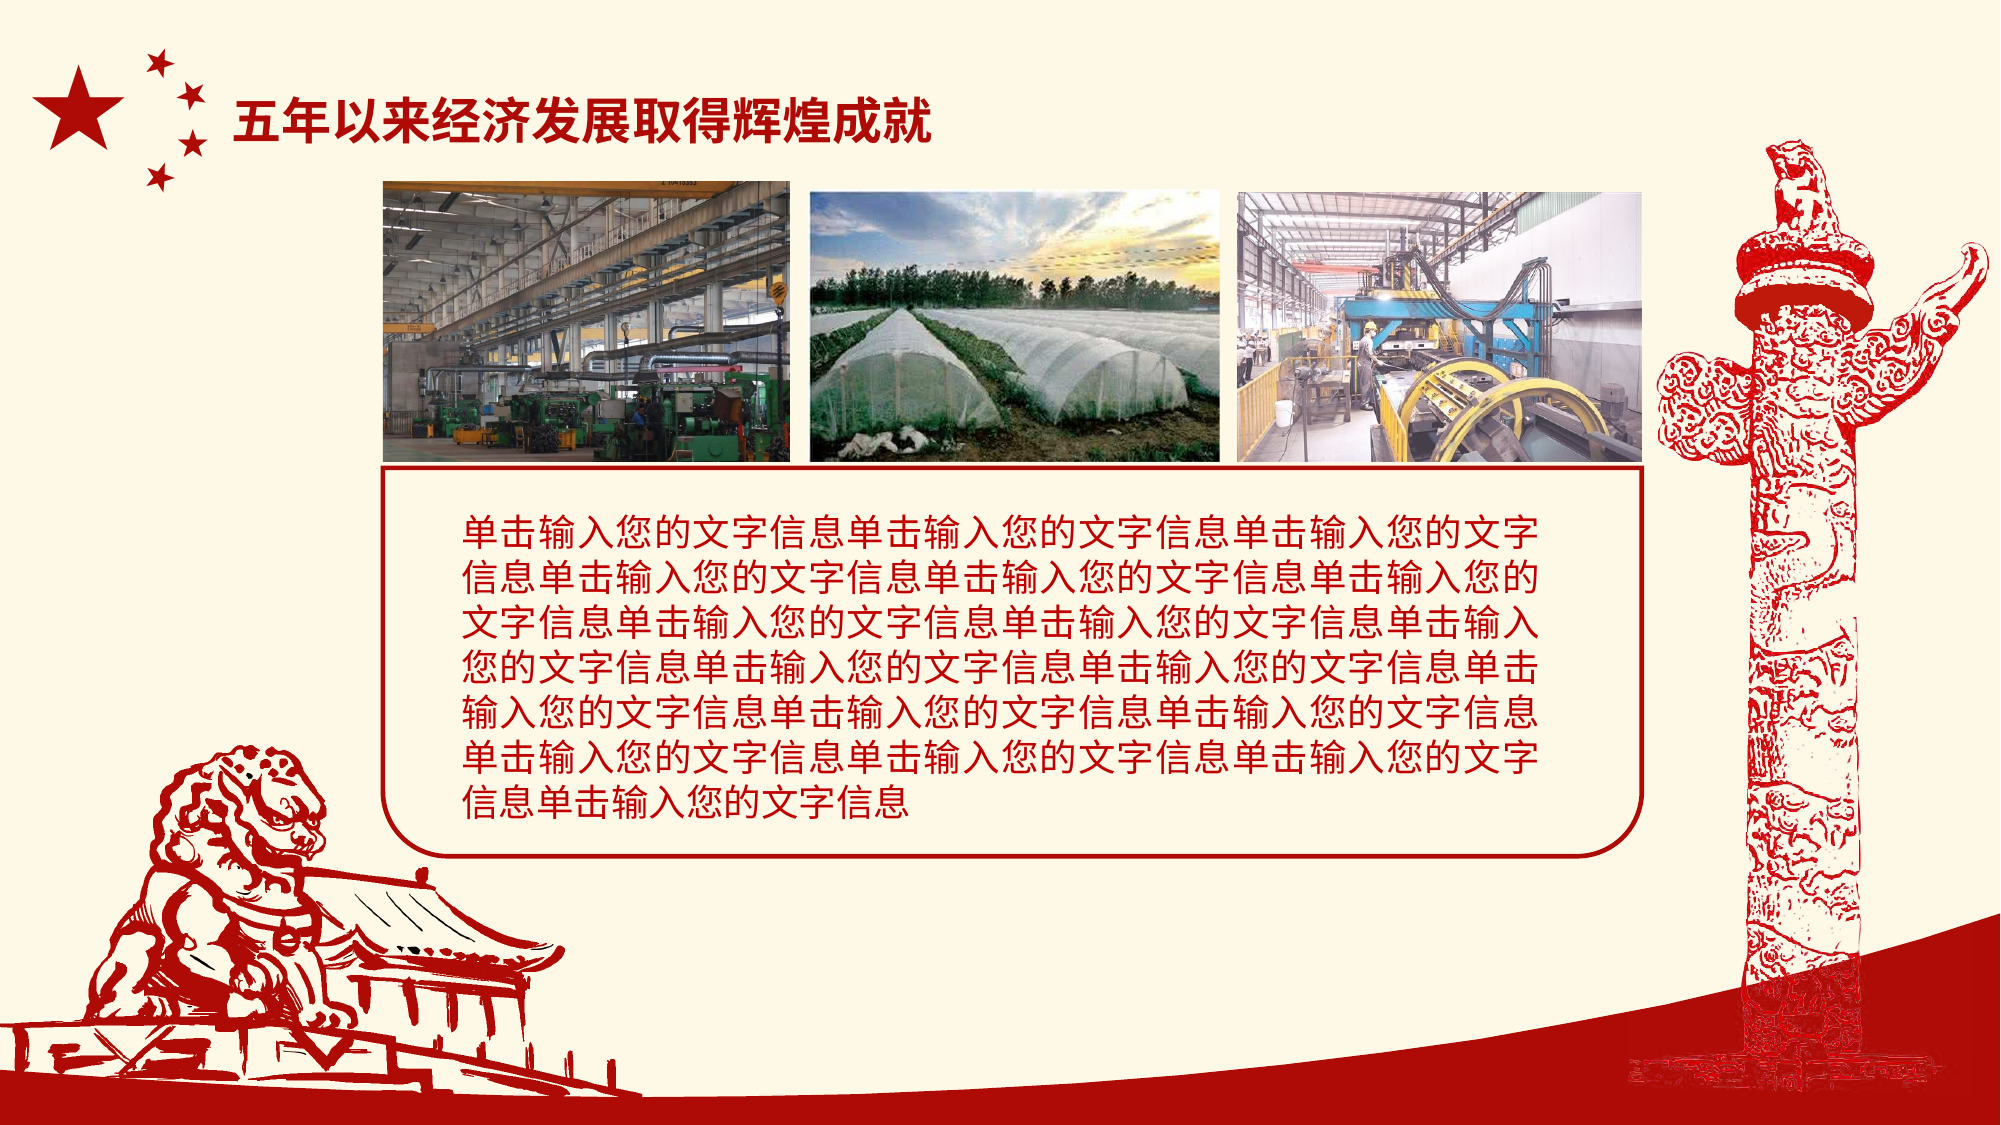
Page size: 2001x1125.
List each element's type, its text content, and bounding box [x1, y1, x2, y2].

picture [22, 21, 220, 219]
picture [382, 181, 790, 462]
picture [807, 189, 1220, 462]
text_box 单击输入您的文字信息单击输入您的文字信息单击输入您的文字信息单击输入您的文字信息单击输入您的文字信息单击输入您的文字信息单击输入您的文字信息单击输入您的文字信息单击输入您的文字信息单击输入您的文字信息单击输入您的文字信息单击输入您的文字信息单击输入您的文字信息单击输入您的文字信息单击输入您的文字信息单击输入您的文字信息单击输入您的文字信息单击输入您的文字信息 [446, 501, 1555, 877]
text_box [381, 466, 1643, 858]
picture [0, 563, 702, 1097]
text_box 五年以来经济发展取得辉煌成就 [217, 81, 1001, 157]
picture [1237, 21, 2000, 1125]
